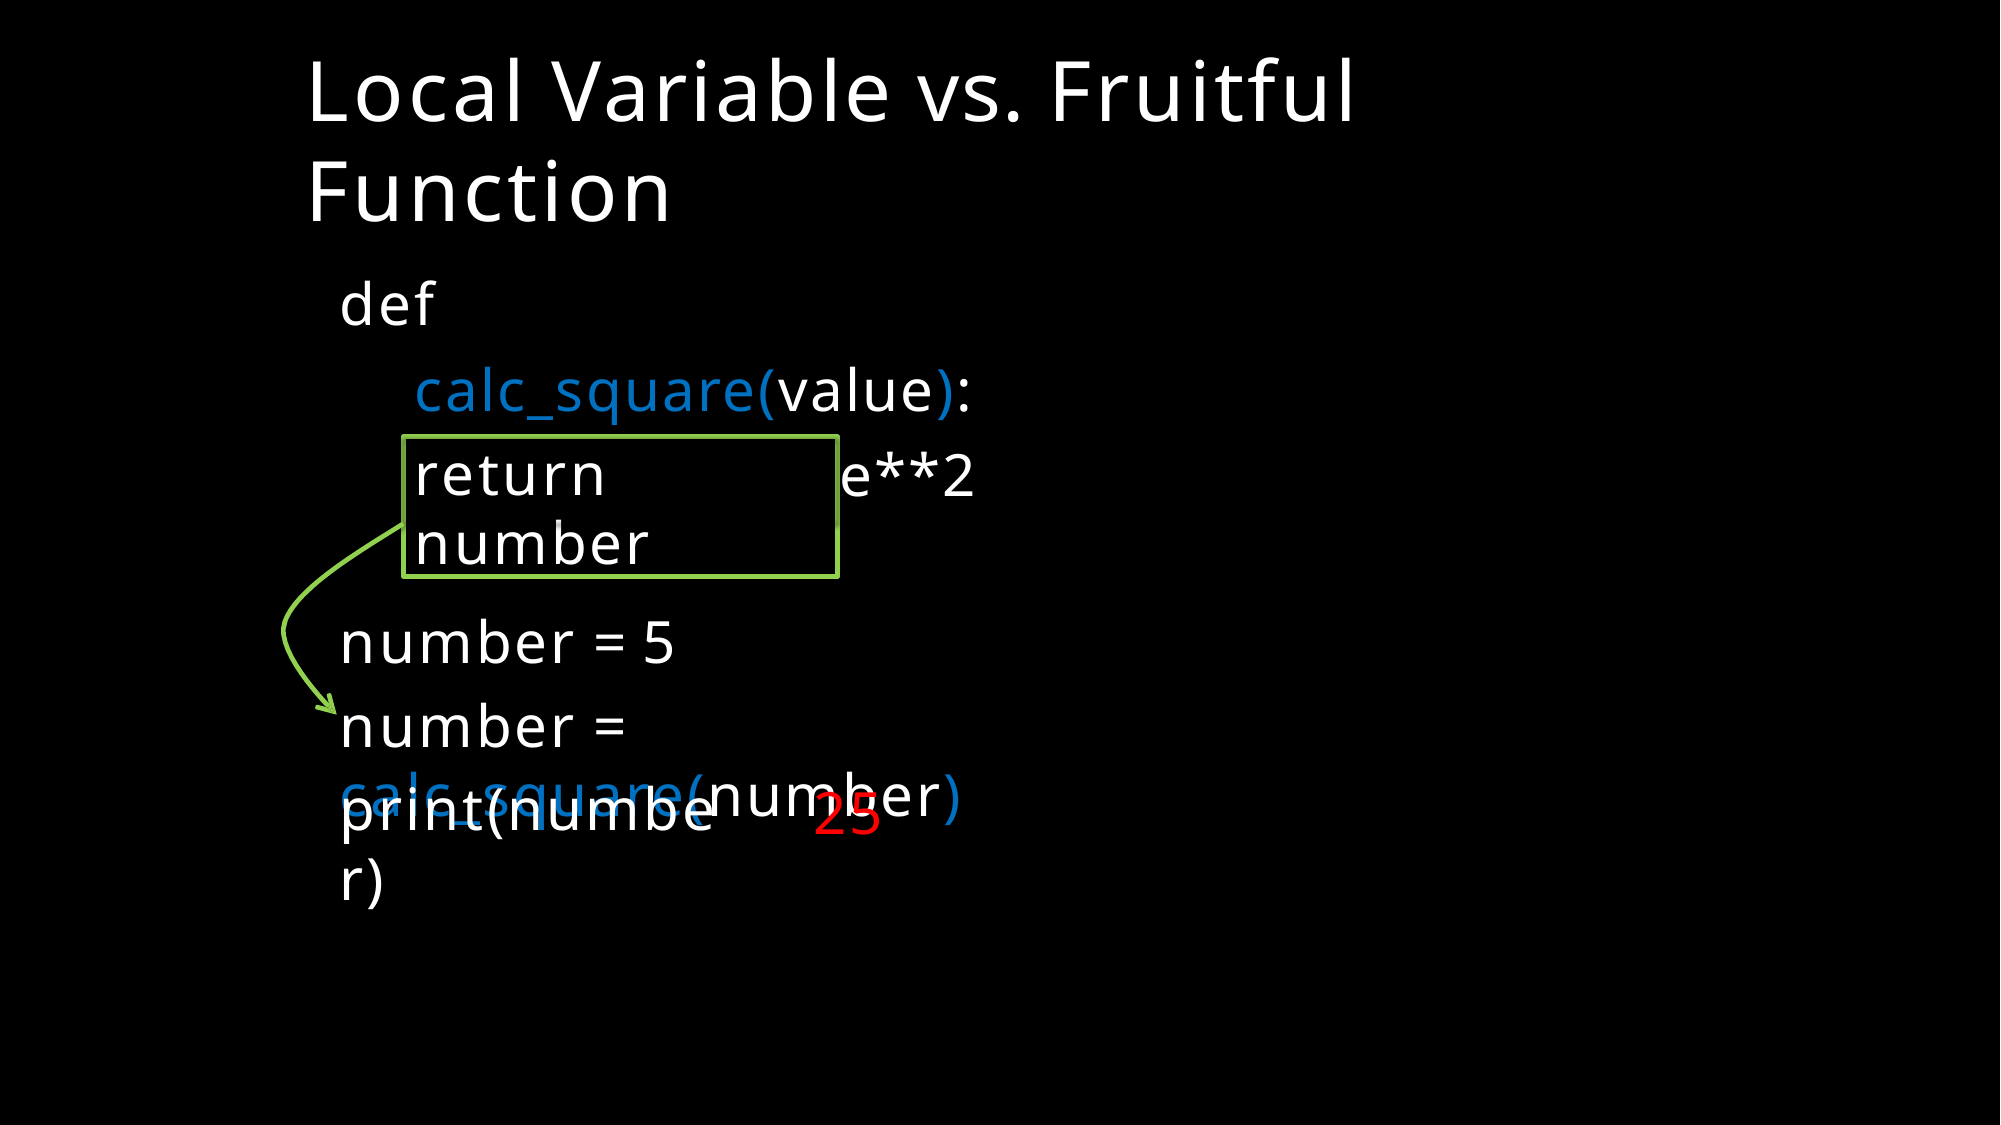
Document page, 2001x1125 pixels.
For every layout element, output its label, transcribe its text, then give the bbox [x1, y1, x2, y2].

title Local Variable vs. Fruitful Function [303, 35, 1696, 238]
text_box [274, 431, 847, 747]
text_box number = 5 number = calc_square(number) [337, 589, 1228, 829]
text_box def calc_square(value): number = value**2 [337, 250, 1010, 509]
text_box 25 [811, 774, 886, 847]
text_box print(number) [337, 770, 735, 913]
